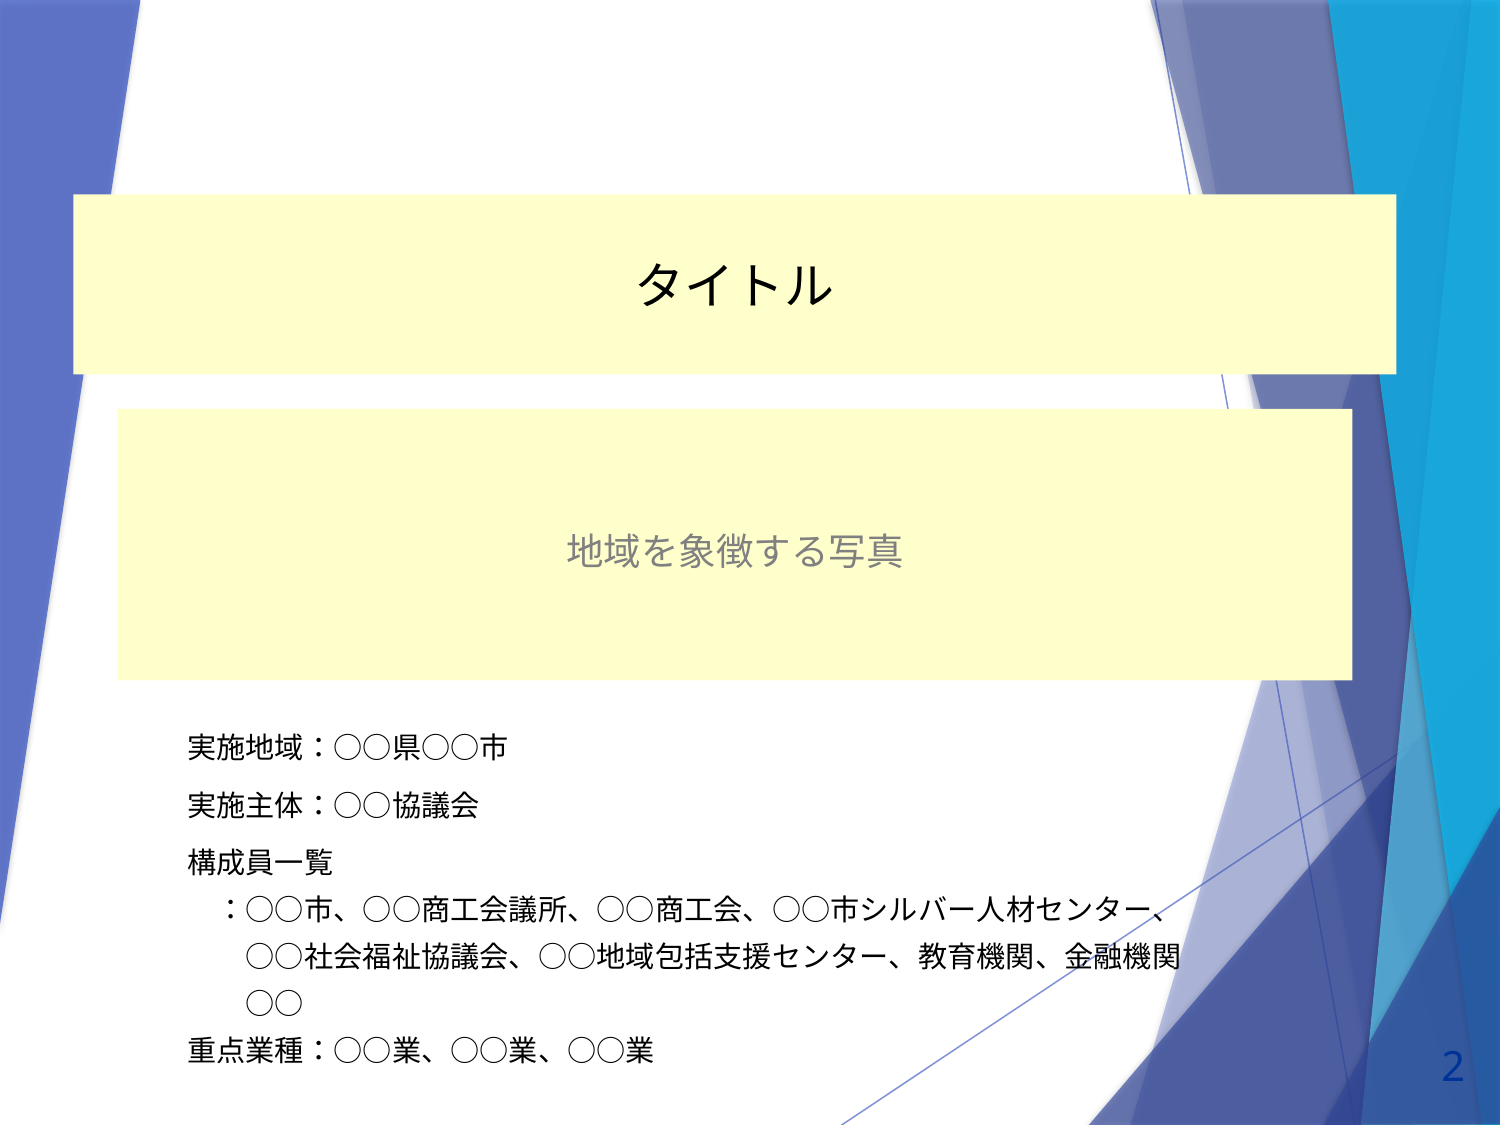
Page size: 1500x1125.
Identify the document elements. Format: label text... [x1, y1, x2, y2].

subtitle 地域を象徴する写真 [117, 408, 1353, 681]
slide_number 1 [1396, 1038, 1481, 1098]
text_box 実施地域：○○県○○市 実施主体：○○協議会 構成員一覧 ：○○市、○○商工会議所、○○商工会、○○市シルバー人材センター、 ○○社会福祉協議会、○○地域包括支援センター、教育機関、金融機関 ○○ 重点業種：○○業、○○業、○○業 [172, 714, 1298, 1093]
title タイトル [73, 194, 1397, 375]
